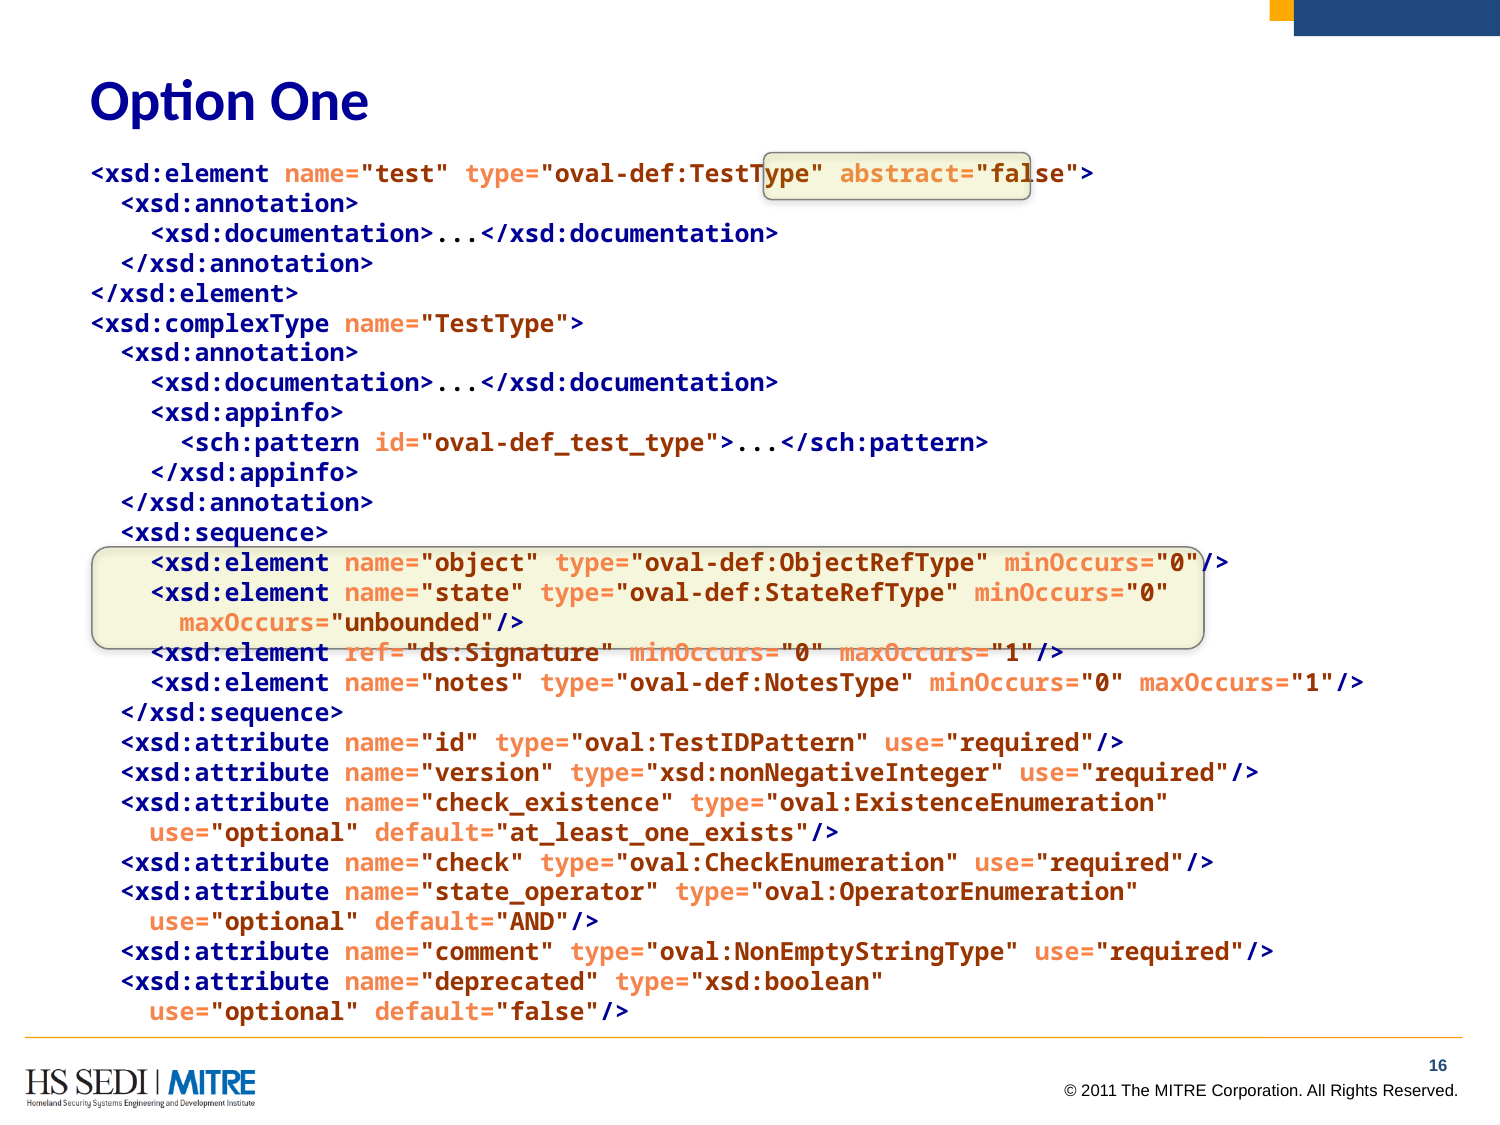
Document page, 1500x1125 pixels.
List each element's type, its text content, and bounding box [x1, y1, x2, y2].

slide_number 15 [1374, 1049, 1463, 1076]
text_box <xsd:element name="test" type="oval-def:TestType" abstract="false"> <xsd:annotation> <xsd:documentation>...</xsd:documentation> </xsd:annotation> </xsd:element> <xsd:complexType name="TestType"> <xsd:annotation> <xsd:documentation>...</xsd:documentation> <xsd:appinfo> <sch:pattern id="oval-def_test_type">...</sch:pattern> </xsd:appinfo> </xsd:annotation> <xsd:sequence> <xsd:element name="object" type="oval-def:ObjectRefType" minOccurs="0"/> <xsd:element name="state" type="oval-def:StateRefType" minOccurs="0" maxOccurs="unbounded"/> <xsd:element ref="ds:Signature" minOccurs="0" maxOccurs="1"/> <xsd:element name="notes" type="oval-def:NotesType" minOccurs="0" maxOccurs="1"/> </xsd:sequence> <xsd:attribute name="id" type="oval:TestIDPattern" use="required"/> <xsd:attribute name="version" type="xsd:nonNegativeInteger" use="required"/> <xsd:attribute name="check_existence" type="oval:ExistenceEnumeration" use="optional" default="at_least_one_exists"/> <xsd:attribute name="check" type="oval:CheckEnumeration" use="required"/> <xsd:attribute name="state_operator" type="oval:OperatorEnumeration" use="optional" default="AND"/> <xsd:attribute name="comment" type="oval:NonEmptyStringType" use="required"/> <xsd:attribute name="deprecated" type="xsd:boolean" use="optional" default="false"/> [74, 151, 1424, 1063]
text_box [762, 151, 1032, 201]
title Option One [74, 62, 1488, 151]
picture [20, 1058, 271, 1122]
